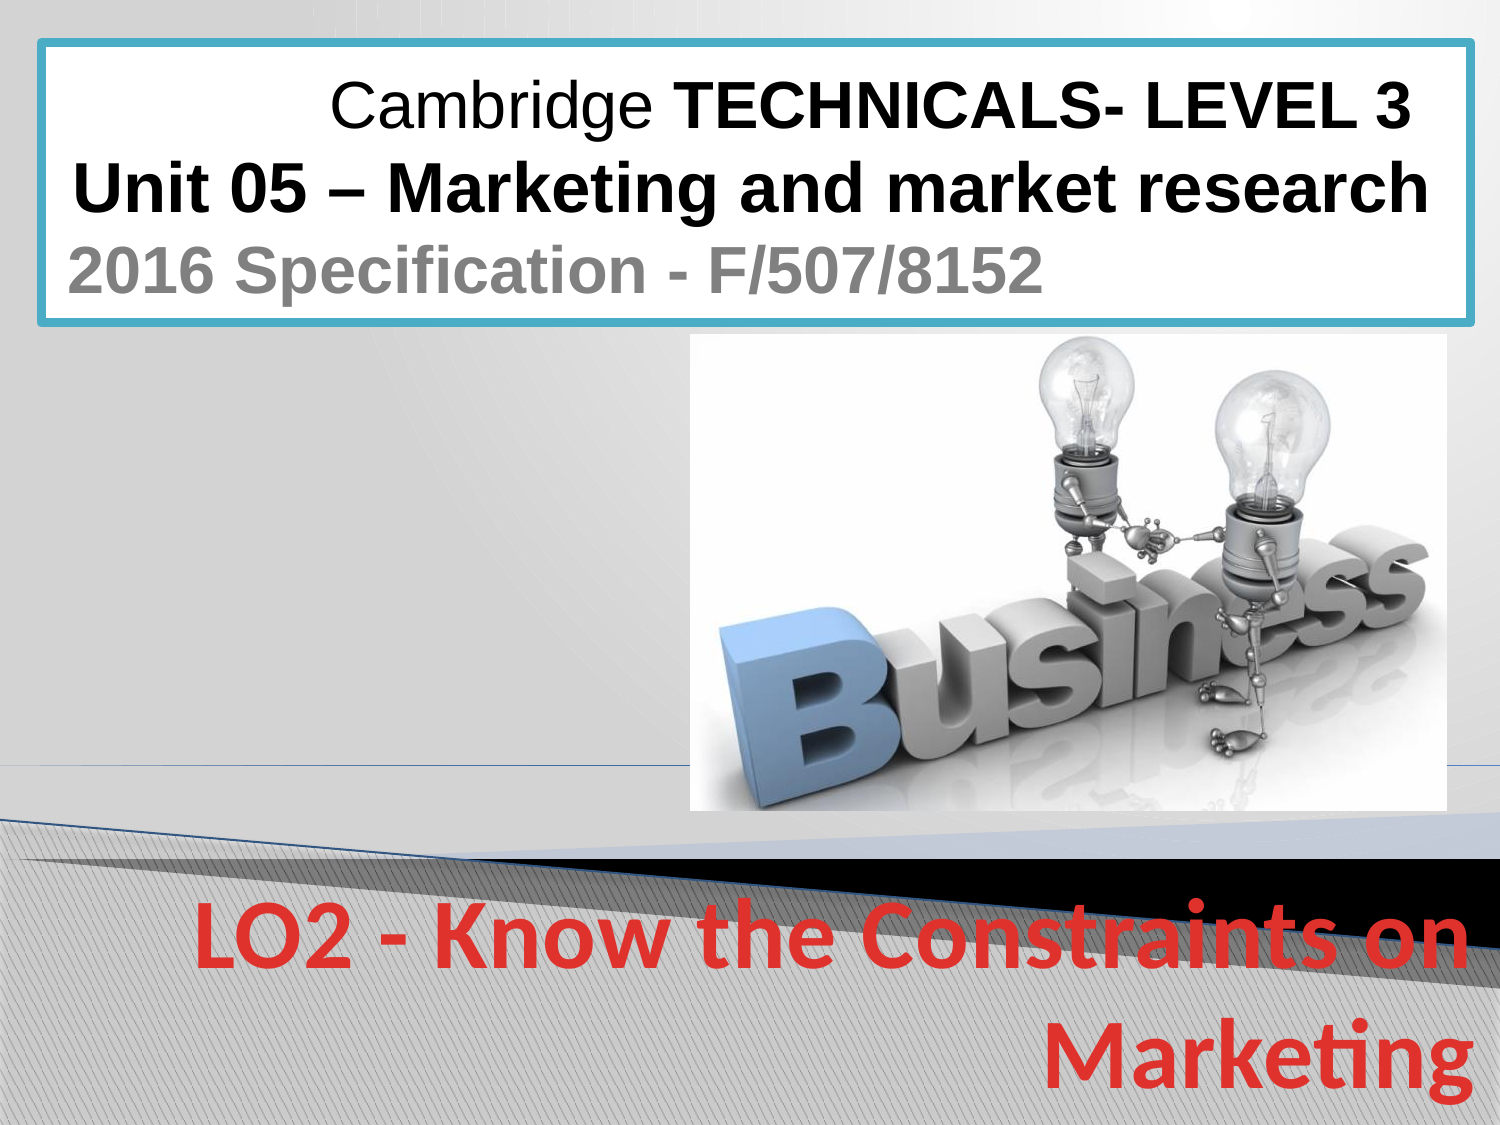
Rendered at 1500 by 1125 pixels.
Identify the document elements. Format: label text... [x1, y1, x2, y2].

picture [1493, 951, 1500, 989]
subtitle LO2 - Know the Constraints on Marketing [53, 861, 1495, 988]
picture [690, 334, 1448, 811]
text_box Cambridge TECHNICALS- LEVEL 3 Unit 05 – Marketing and market research 2016 Specification - F/507/8152 [53, 54, 1447, 315]
text_box [37, 38, 1475, 327]
picture [5, 859, 453, 863]
